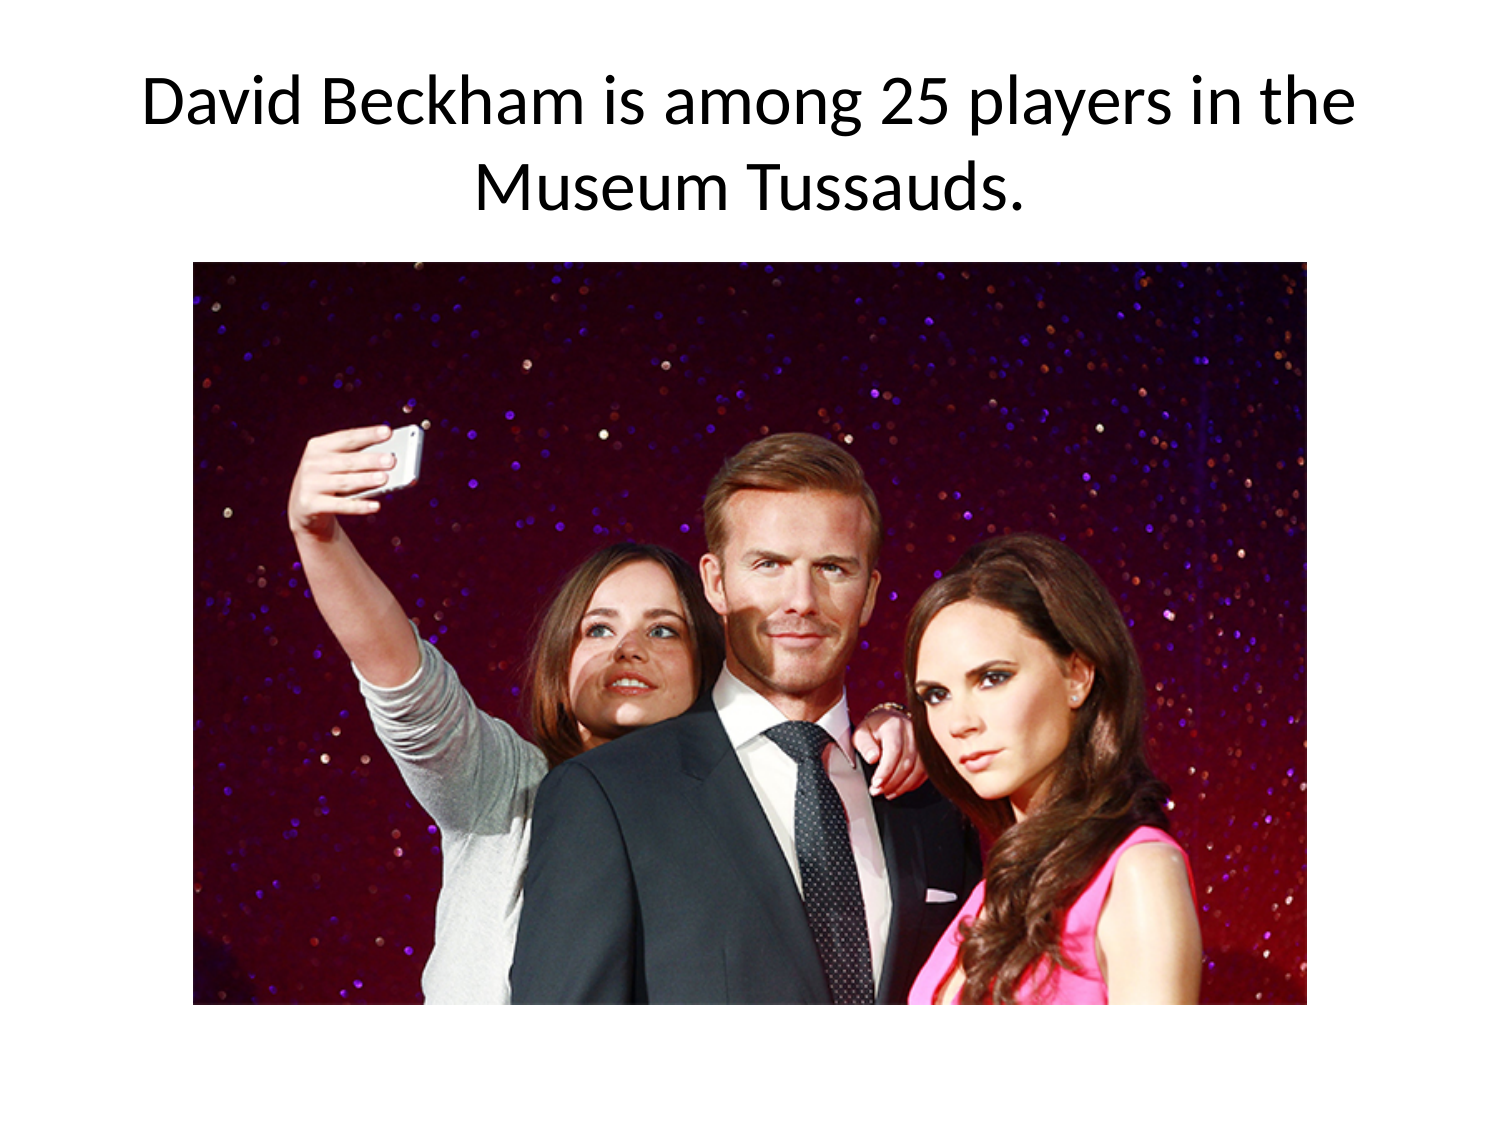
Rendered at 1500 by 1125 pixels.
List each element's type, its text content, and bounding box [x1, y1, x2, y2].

title David Beckham is among 25 players in the Museum Tussauds. [75, 45, 1425, 233]
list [193, 262, 1307, 1006]
